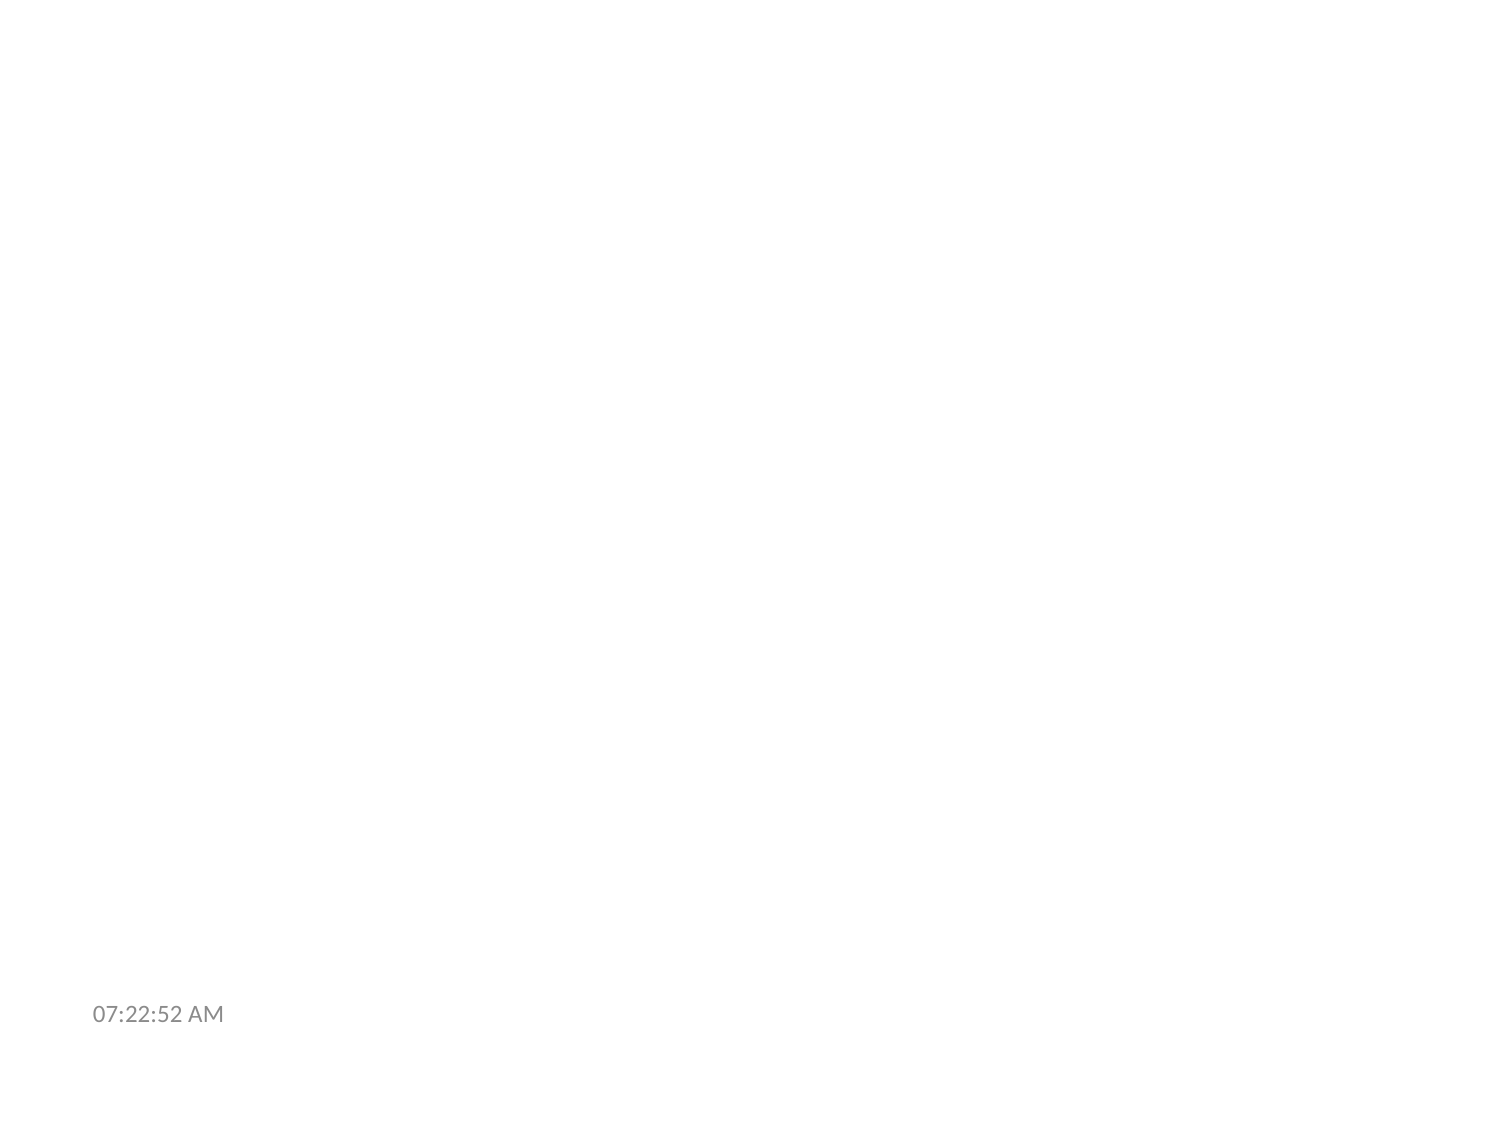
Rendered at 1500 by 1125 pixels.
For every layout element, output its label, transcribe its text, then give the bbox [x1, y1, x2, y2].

text_box 3:35:09 PM [77, 982, 428, 1043]
